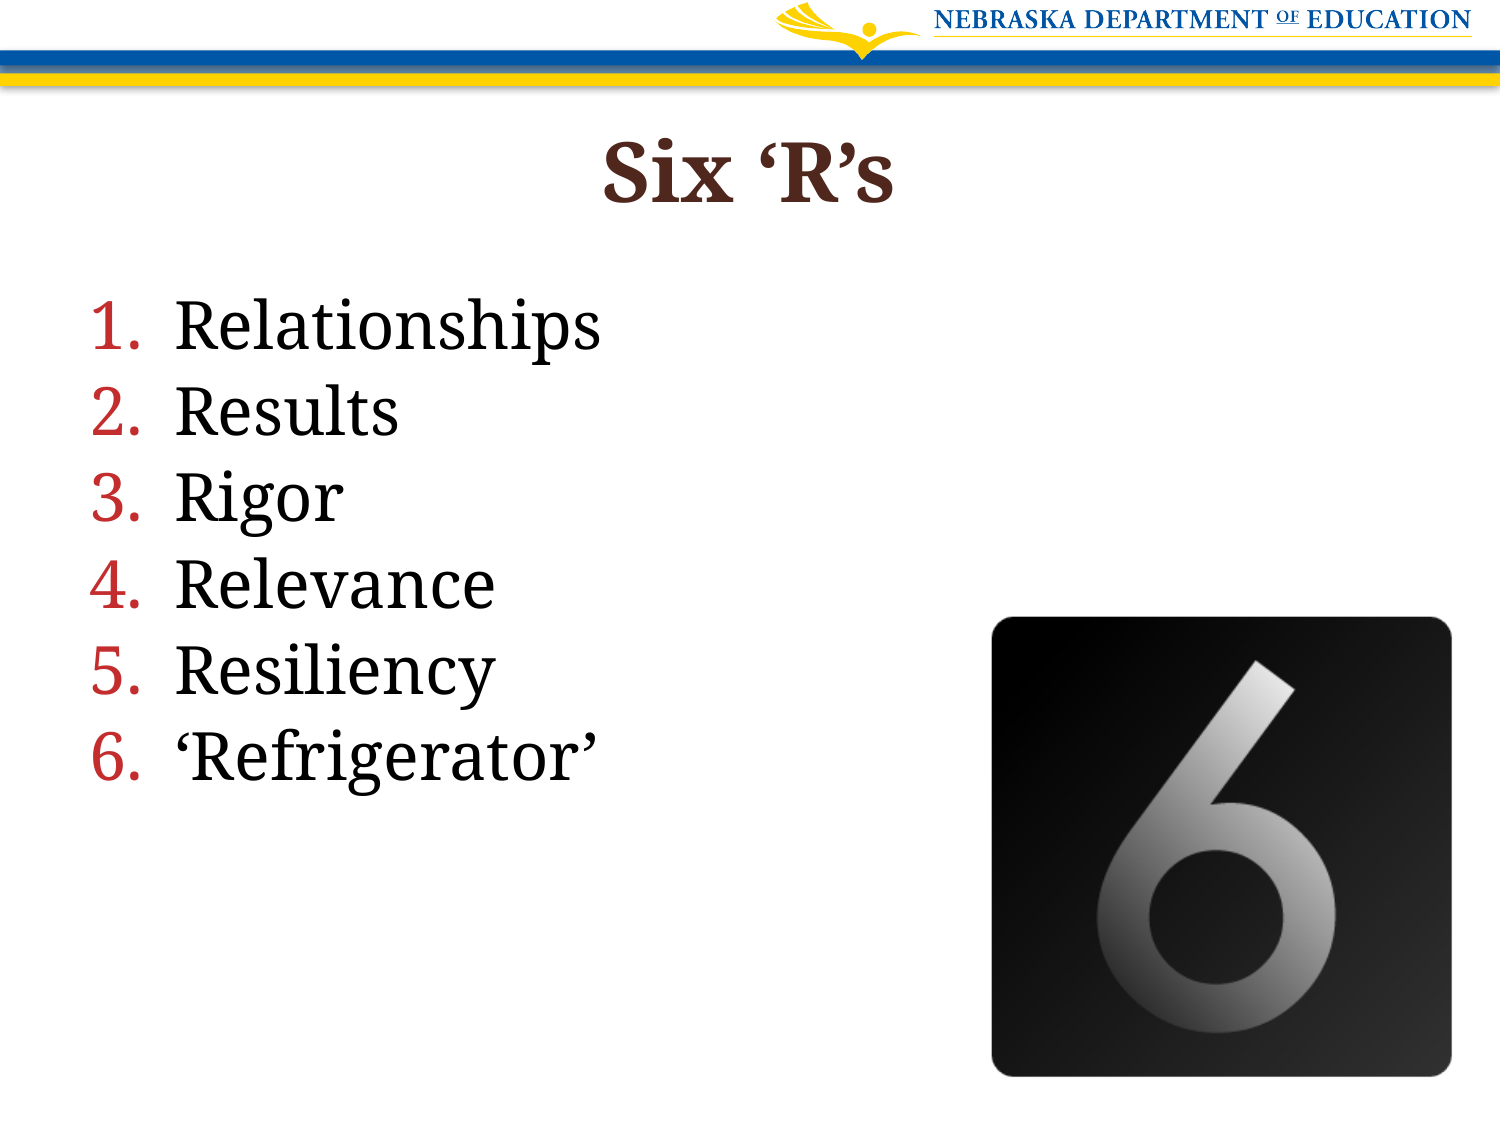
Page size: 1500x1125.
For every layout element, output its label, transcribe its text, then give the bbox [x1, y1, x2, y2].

title Six ‘R’s [75, 87, 1425, 250]
picture [774, 0, 1500, 69]
picture [987, 612, 1457, 1082]
list Relationships Results Rigor Relevance Resiliency ‘Refrigerator’ [75, 275, 1425, 985]
